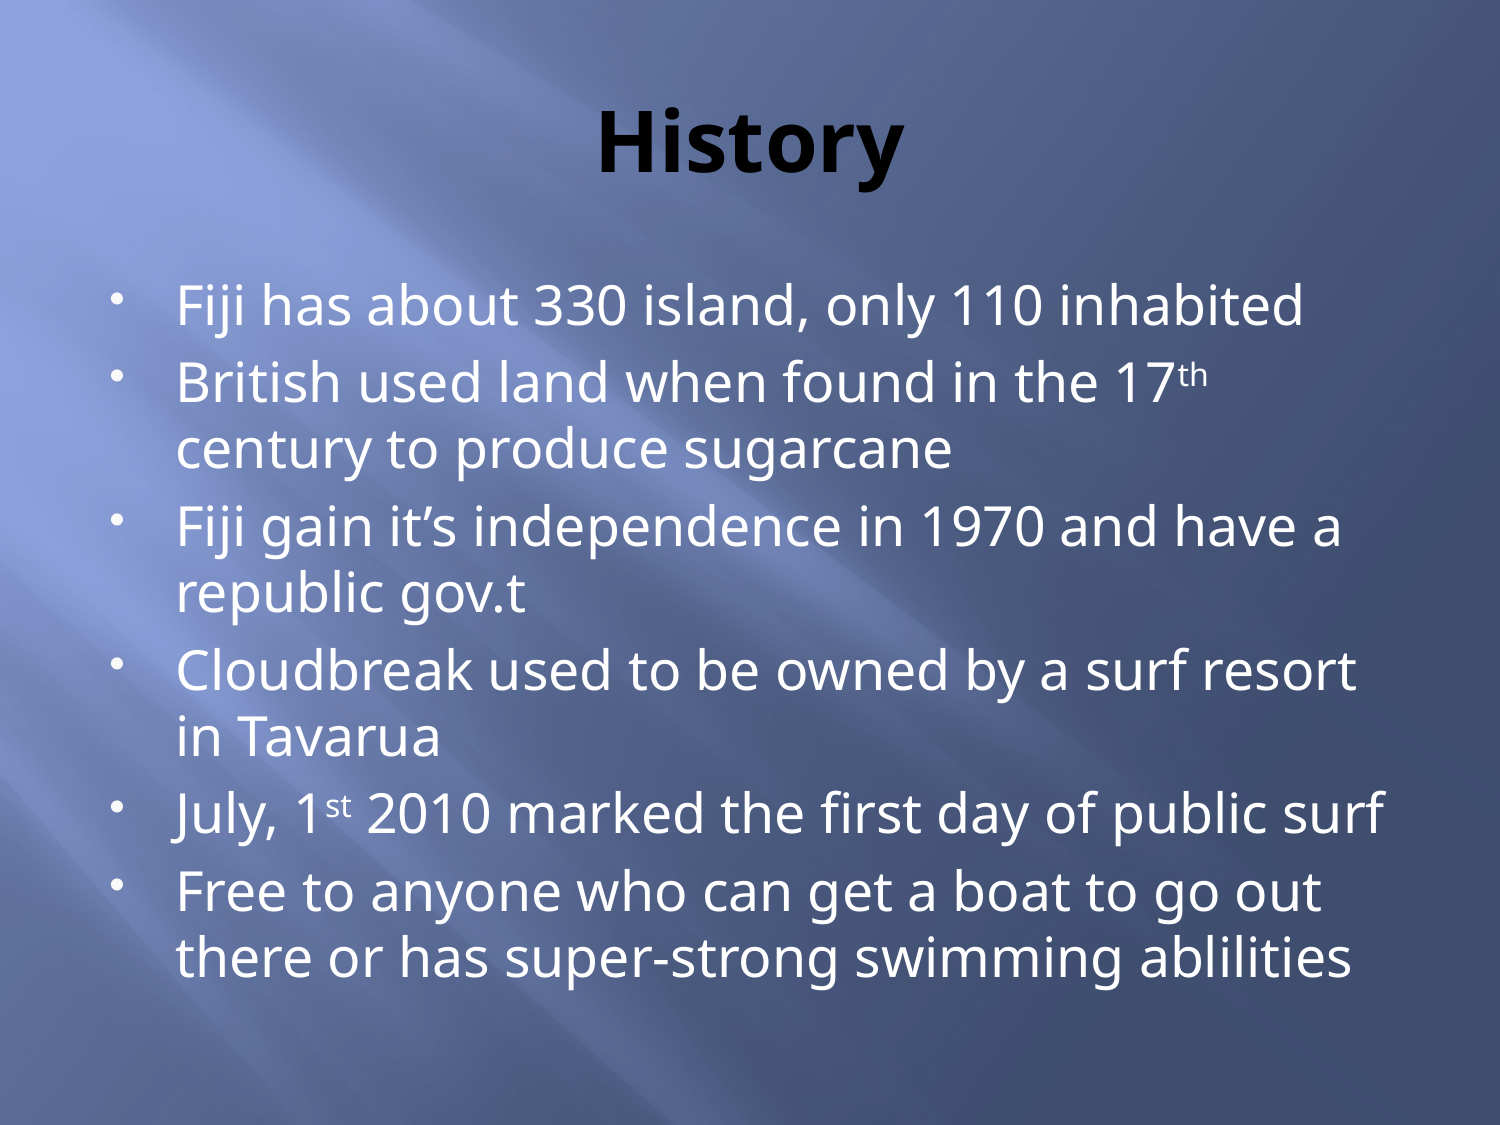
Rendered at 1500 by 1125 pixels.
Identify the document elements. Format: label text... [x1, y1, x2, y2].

list Fiji has about 330 island, only 110 inhabited British used land when found in the 17th century to produce sugarcane Fiji gain it’s independence in 1970 and have a republic gov.t Cloudbreak used to be owned by a surf resort in Tavarua July, 1st 2010 marked the first day of public surf Free to anyone who can get a boat to go out there or has super-strong swimming ablilities [75, 262, 1425, 1035]
title History [75, 45, 1425, 233]
